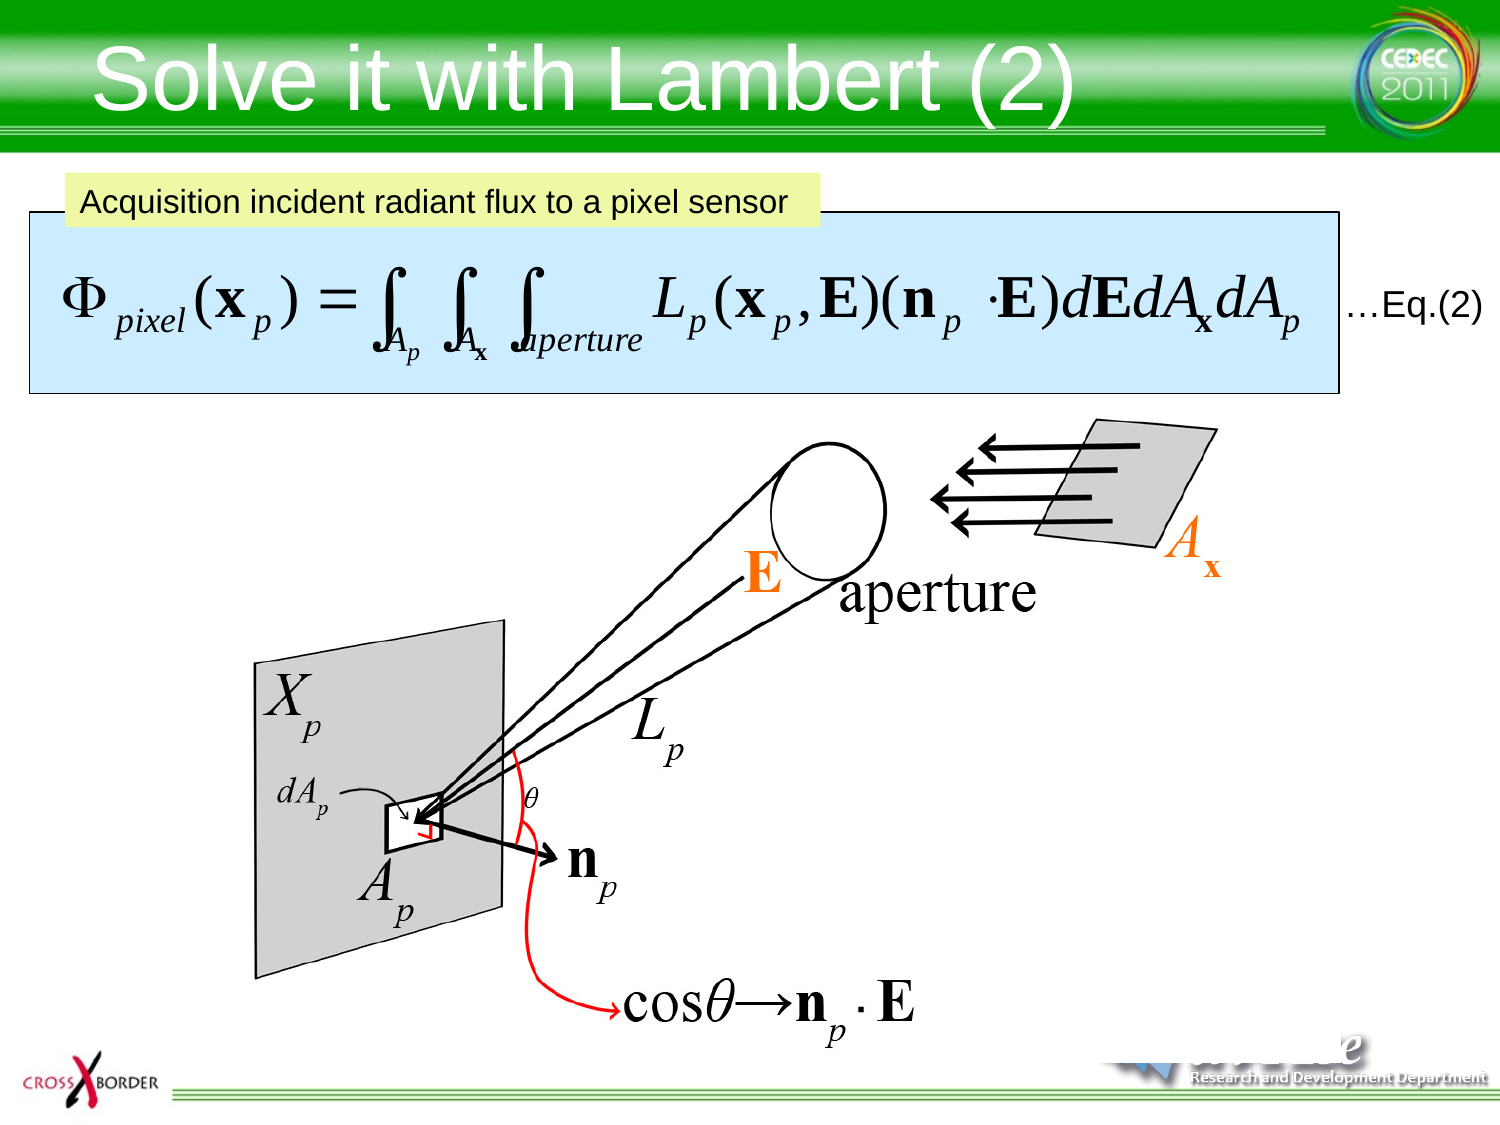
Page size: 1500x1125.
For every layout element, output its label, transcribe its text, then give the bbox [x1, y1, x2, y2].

text_box …Eq.(2) [1329, 272, 1499, 333]
text_box Acquisition incident radiant flux to a pixel sensor [64, 172, 821, 228]
picture [0, 0, 1500, 155]
text_box [29, 212, 1340, 394]
picture [0, 361, 1500, 1125]
title Solve it with Lambert (2) [74, 7, 1426, 140]
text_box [52, 241, 1318, 379]
